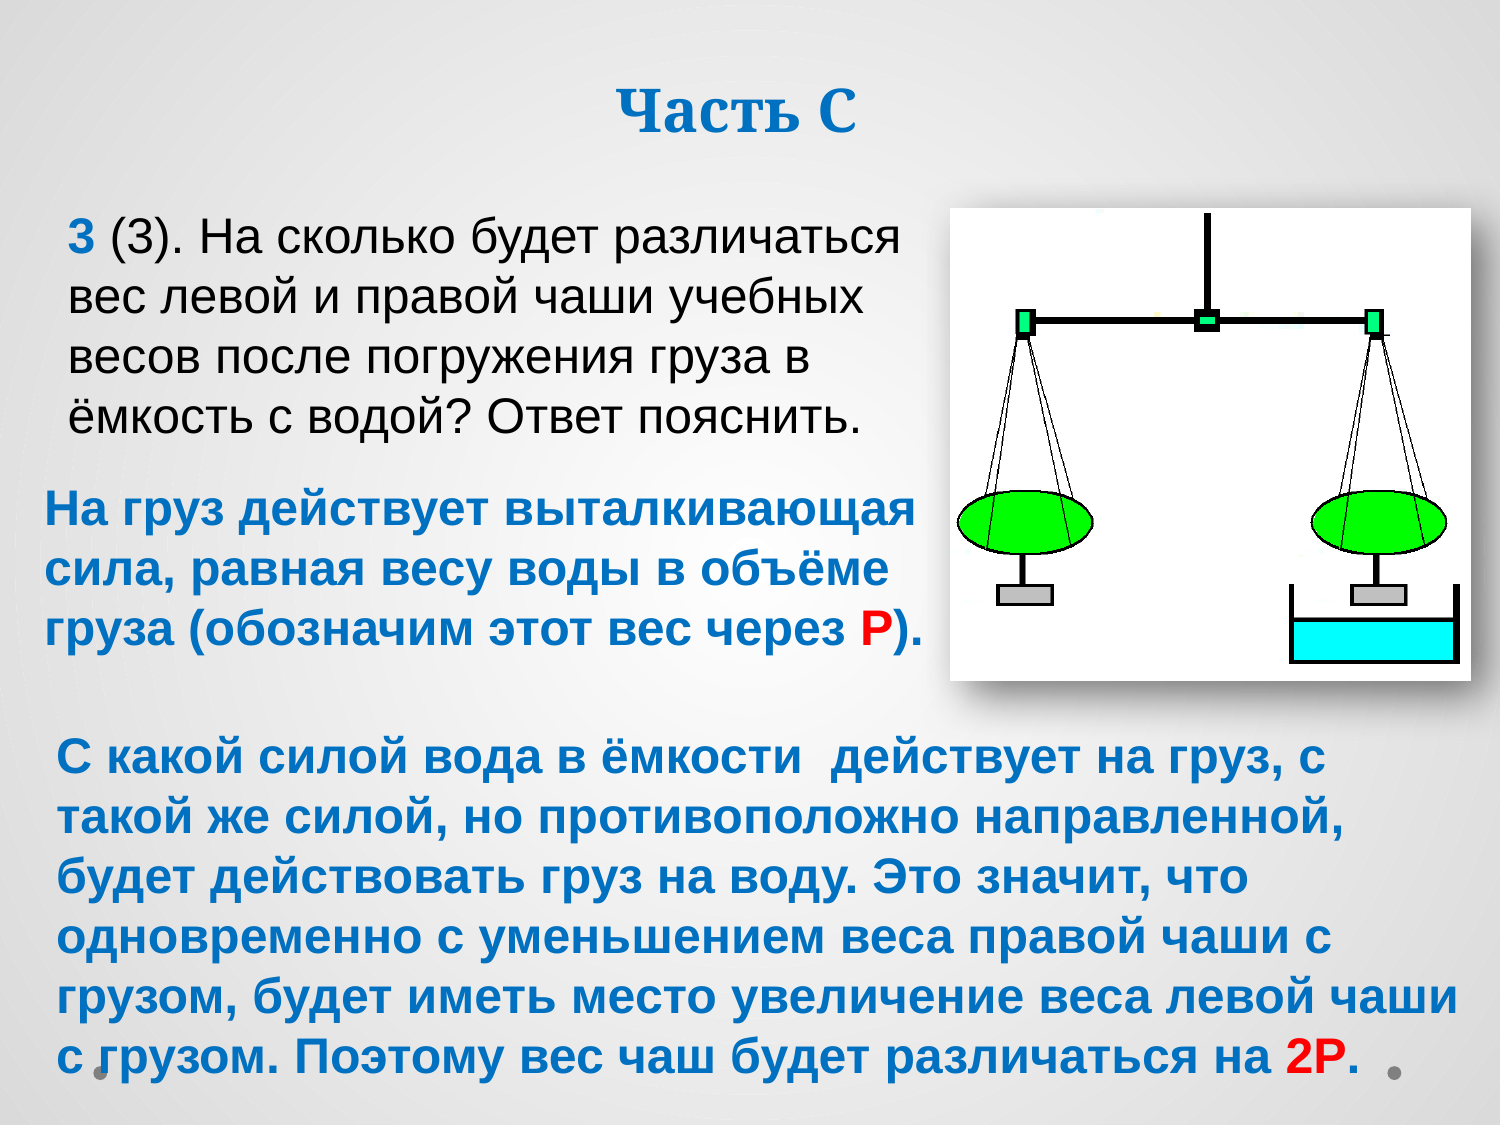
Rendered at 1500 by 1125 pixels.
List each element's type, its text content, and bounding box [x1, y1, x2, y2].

title Часть С [53, 66, 1424, 153]
text_box С какой силой вода в ёмкости действует на груз, с такой же силой, но противоположно направленной, будет действовать груз на воду. Это значит, что одновременно с уменьшением веса правой чаши с грузом, будет иметь место увеличение веса левой чаши с грузом. Поэтому вес чаш будет различаться на 2Р. [41, 715, 1483, 1091]
picture [950, 207, 1471, 681]
text_box На груз действует выталкивающая сила, равная весу воды в объёме груза (обозначим этот вес через Р). [29, 467, 939, 663]
text_box 3 (3). На сколько будет различаться вес левой и правой чаши учебных весов после погружения груза в ёмкость с водой? Ответ пояснить. [53, 196, 951, 451]
